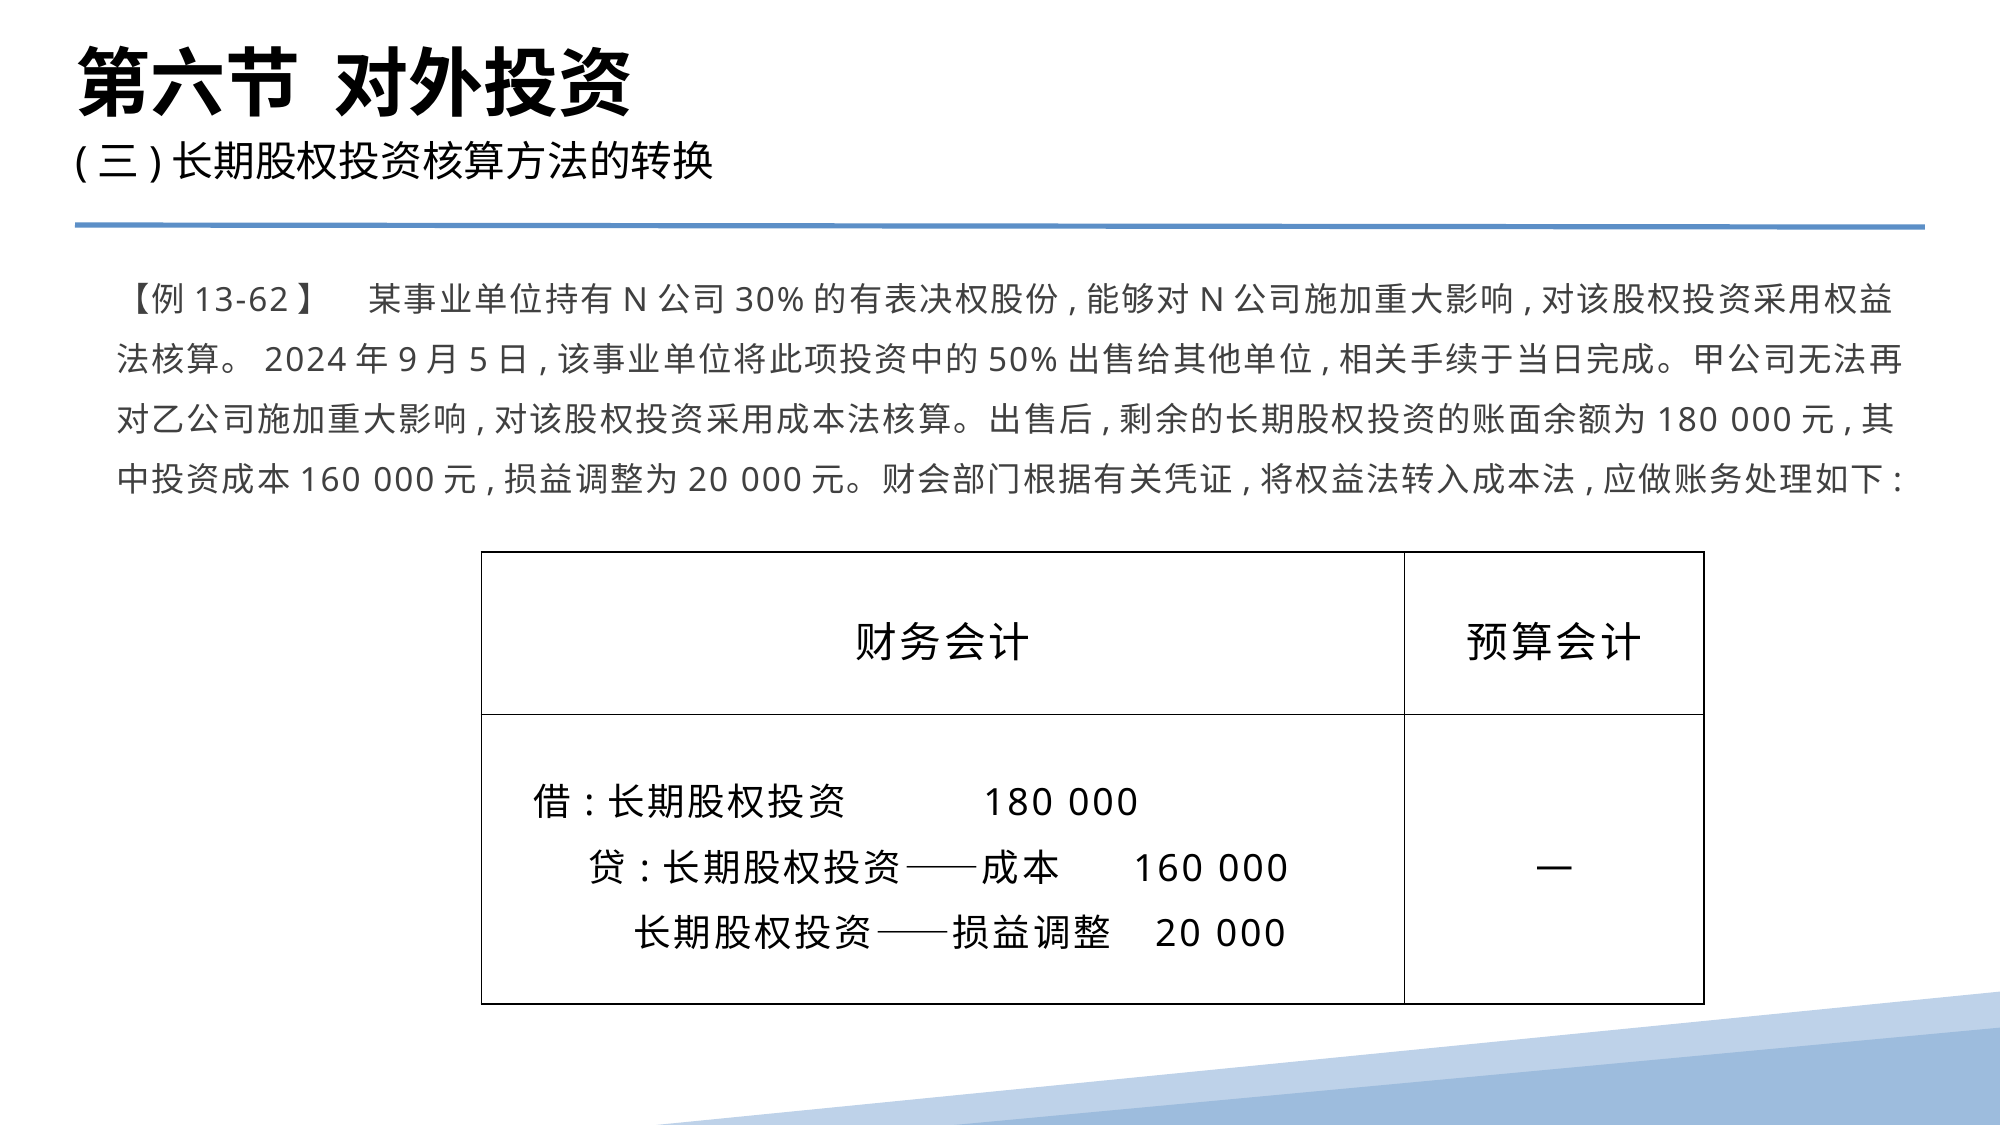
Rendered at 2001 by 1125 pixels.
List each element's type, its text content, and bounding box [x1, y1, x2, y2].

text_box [656, 991, 2000, 1125]
table_header 预算会计 [1405, 553, 1703, 714]
table_header 财务会计 [482, 553, 1404, 714]
table_cell — [1405, 715, 1703, 991]
text_box 第六节 对外投资 [75, 24, 1925, 124]
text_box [74, 224, 1925, 228]
text_box 【例13-62】 某事业单位持有N公司30%的有表决权股份,能够对N公司施加重大影响,对该股权投资采用权益法核算。2024年9月5日,该事业单位将此项投资中的50%出售给其他单位,相关手续于当日完成。甲公司无法再对乙公司施加重大影响,对该股权投资采用成本法核算。出售后,剩余的长期股权投资的账面余额为180 000元,其中投资成本160 000元,损益调整为20 000元。财会部门根据有关凭证,将权益法转入成本法,应做账务处理如下: [105, 228, 1925, 531]
table_cell 借:长期股权投资 180 000 贷:长期股权投资——成本 160 000 长期股权投资——损益调整 20 000 [482, 715, 1404, 1003]
text_box (三)长期股权投资核算方法的转换 [75, 124, 1925, 200]
